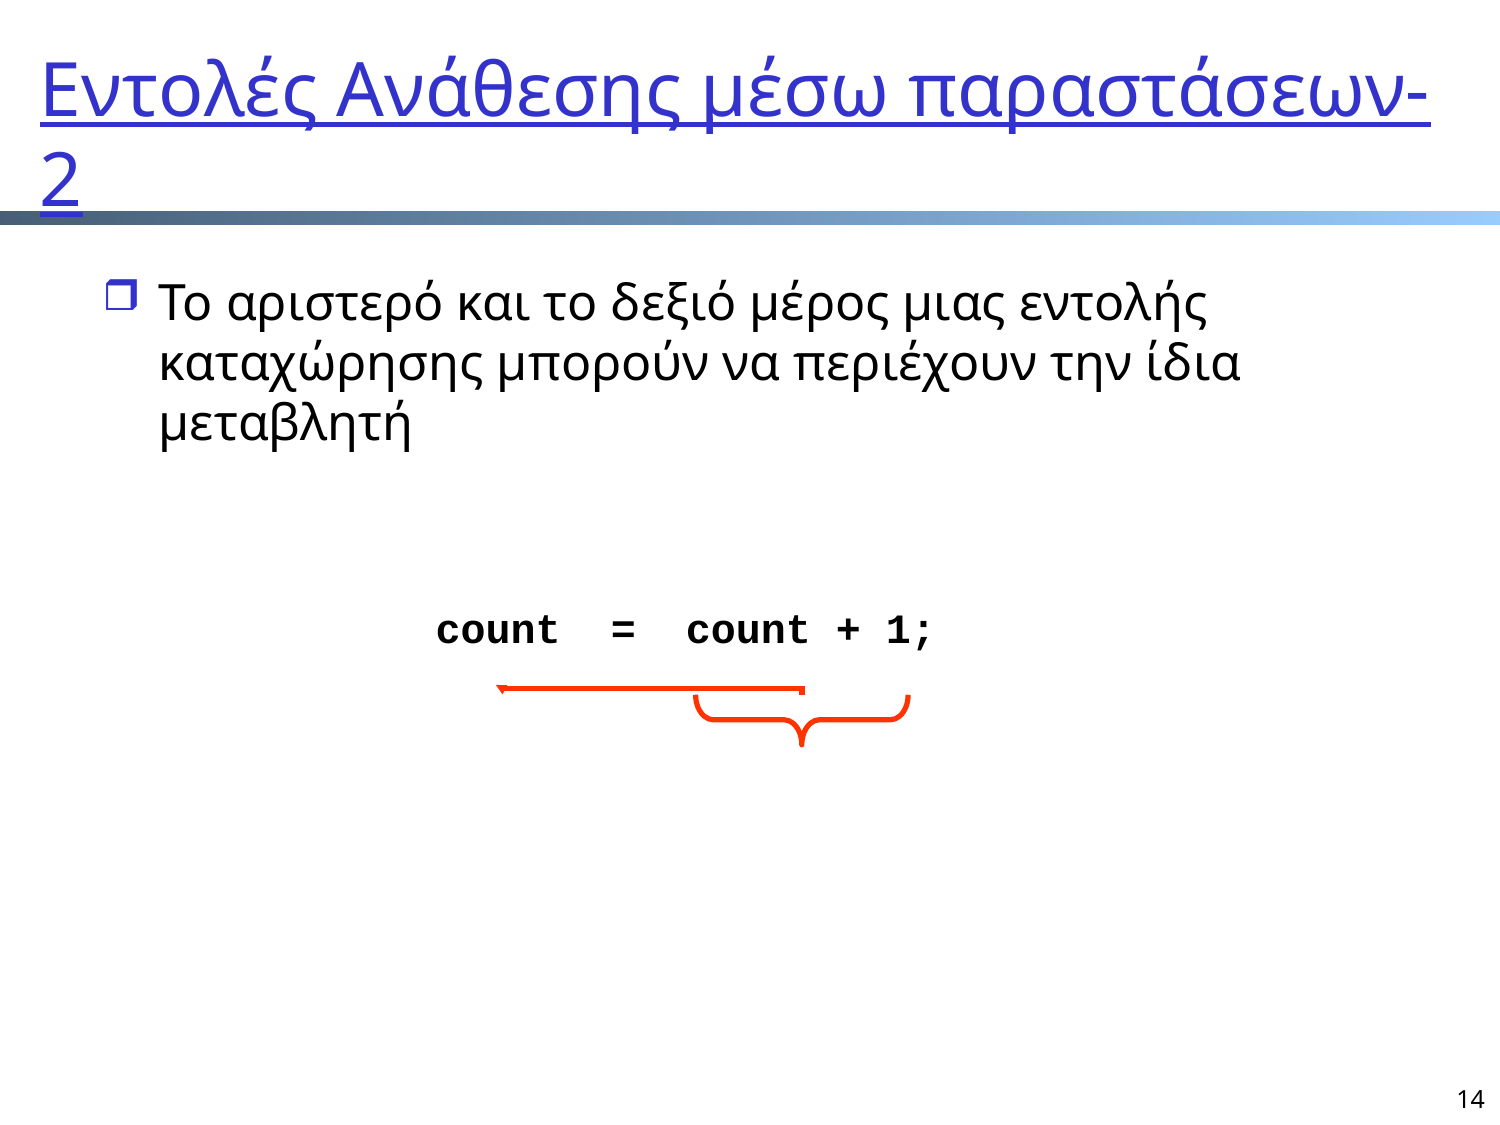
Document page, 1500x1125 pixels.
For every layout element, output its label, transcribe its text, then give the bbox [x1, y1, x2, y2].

text_box count = count + 1; [420, 594, 612, 660]
slide_number 14 [1150, 1049, 1500, 1125]
text_box count = count + 1; [686, 594, 951, 660]
title Εντολές Ανάθεσης μέσω παραστάσεων-2 [24, 37, 1463, 225]
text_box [617, 562, 681, 870]
text_box [695, 694, 909, 745]
list Το αριστερό και το δεξιό μέρος μιας εντολής καταχώρησης μπορούν να περιέχουν την ίδια μεταβλητή [87, 262, 1363, 433]
